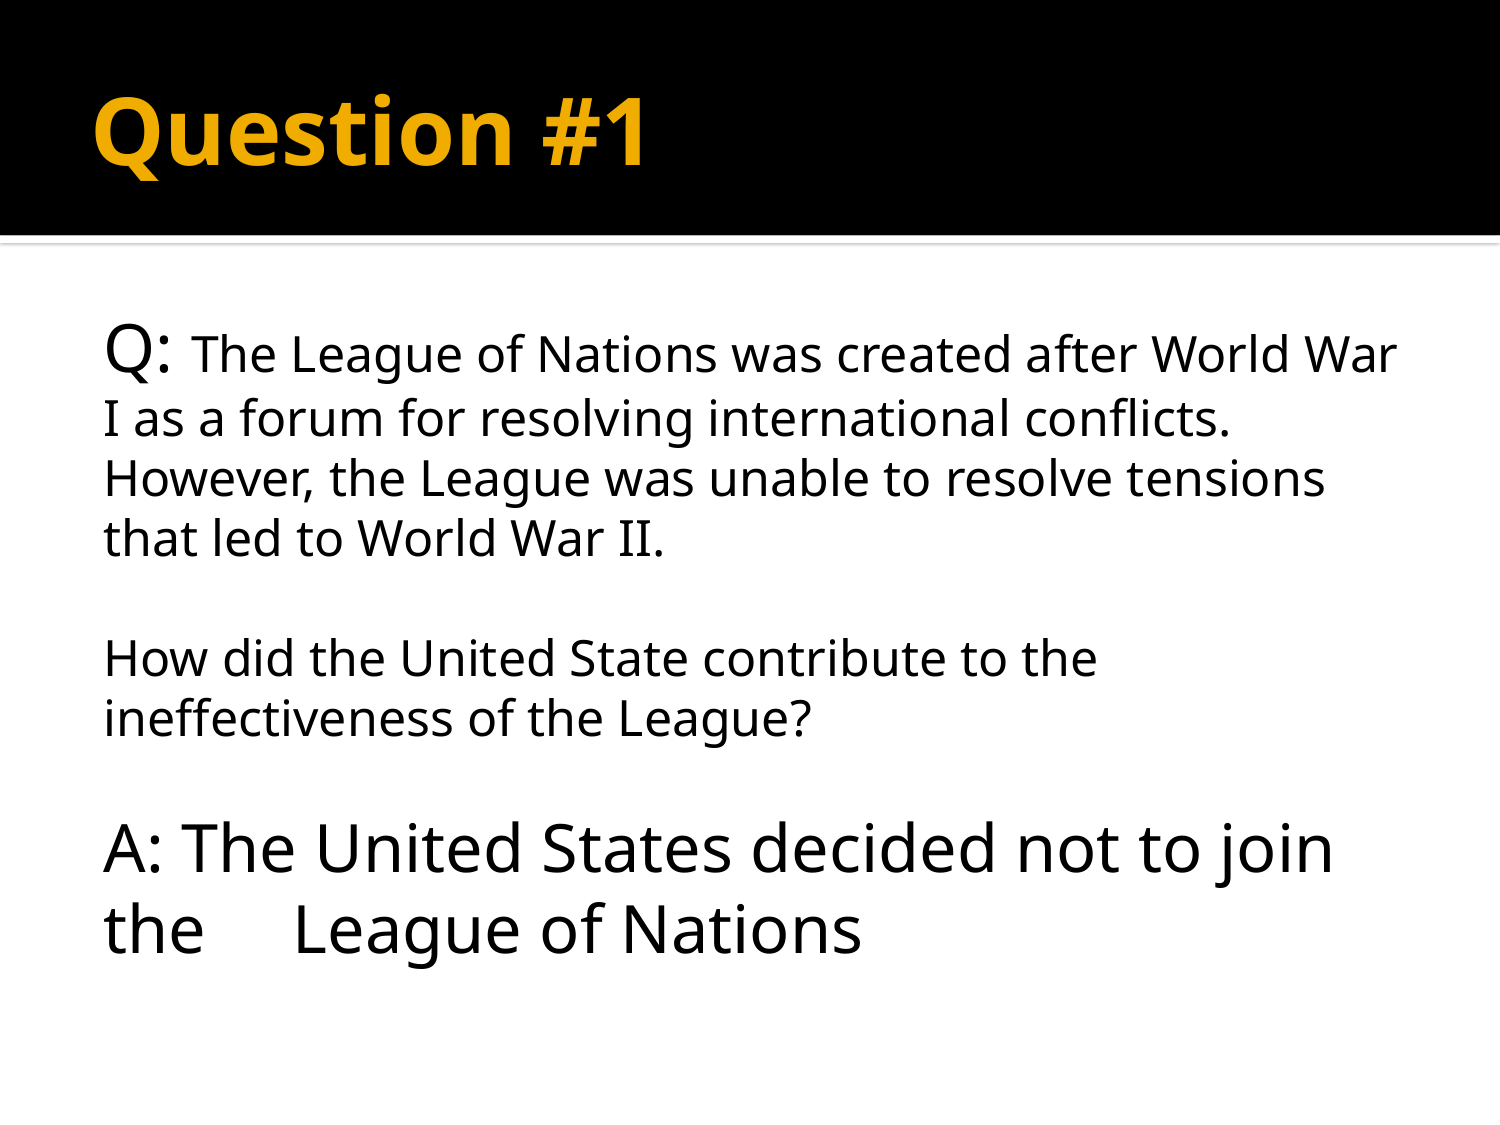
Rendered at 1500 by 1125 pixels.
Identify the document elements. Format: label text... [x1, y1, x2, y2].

list Q: The League of Nations was created after World War I as a forum for resolving international conflicts. However, the League was unable to resolve tensions that led to World War II. How did the United State contribute to the ineffectiveness of the League? A: The United States decided not to join the League of Nations [75, 291, 1425, 1050]
title Question #1 [75, 25, 1425, 231]
